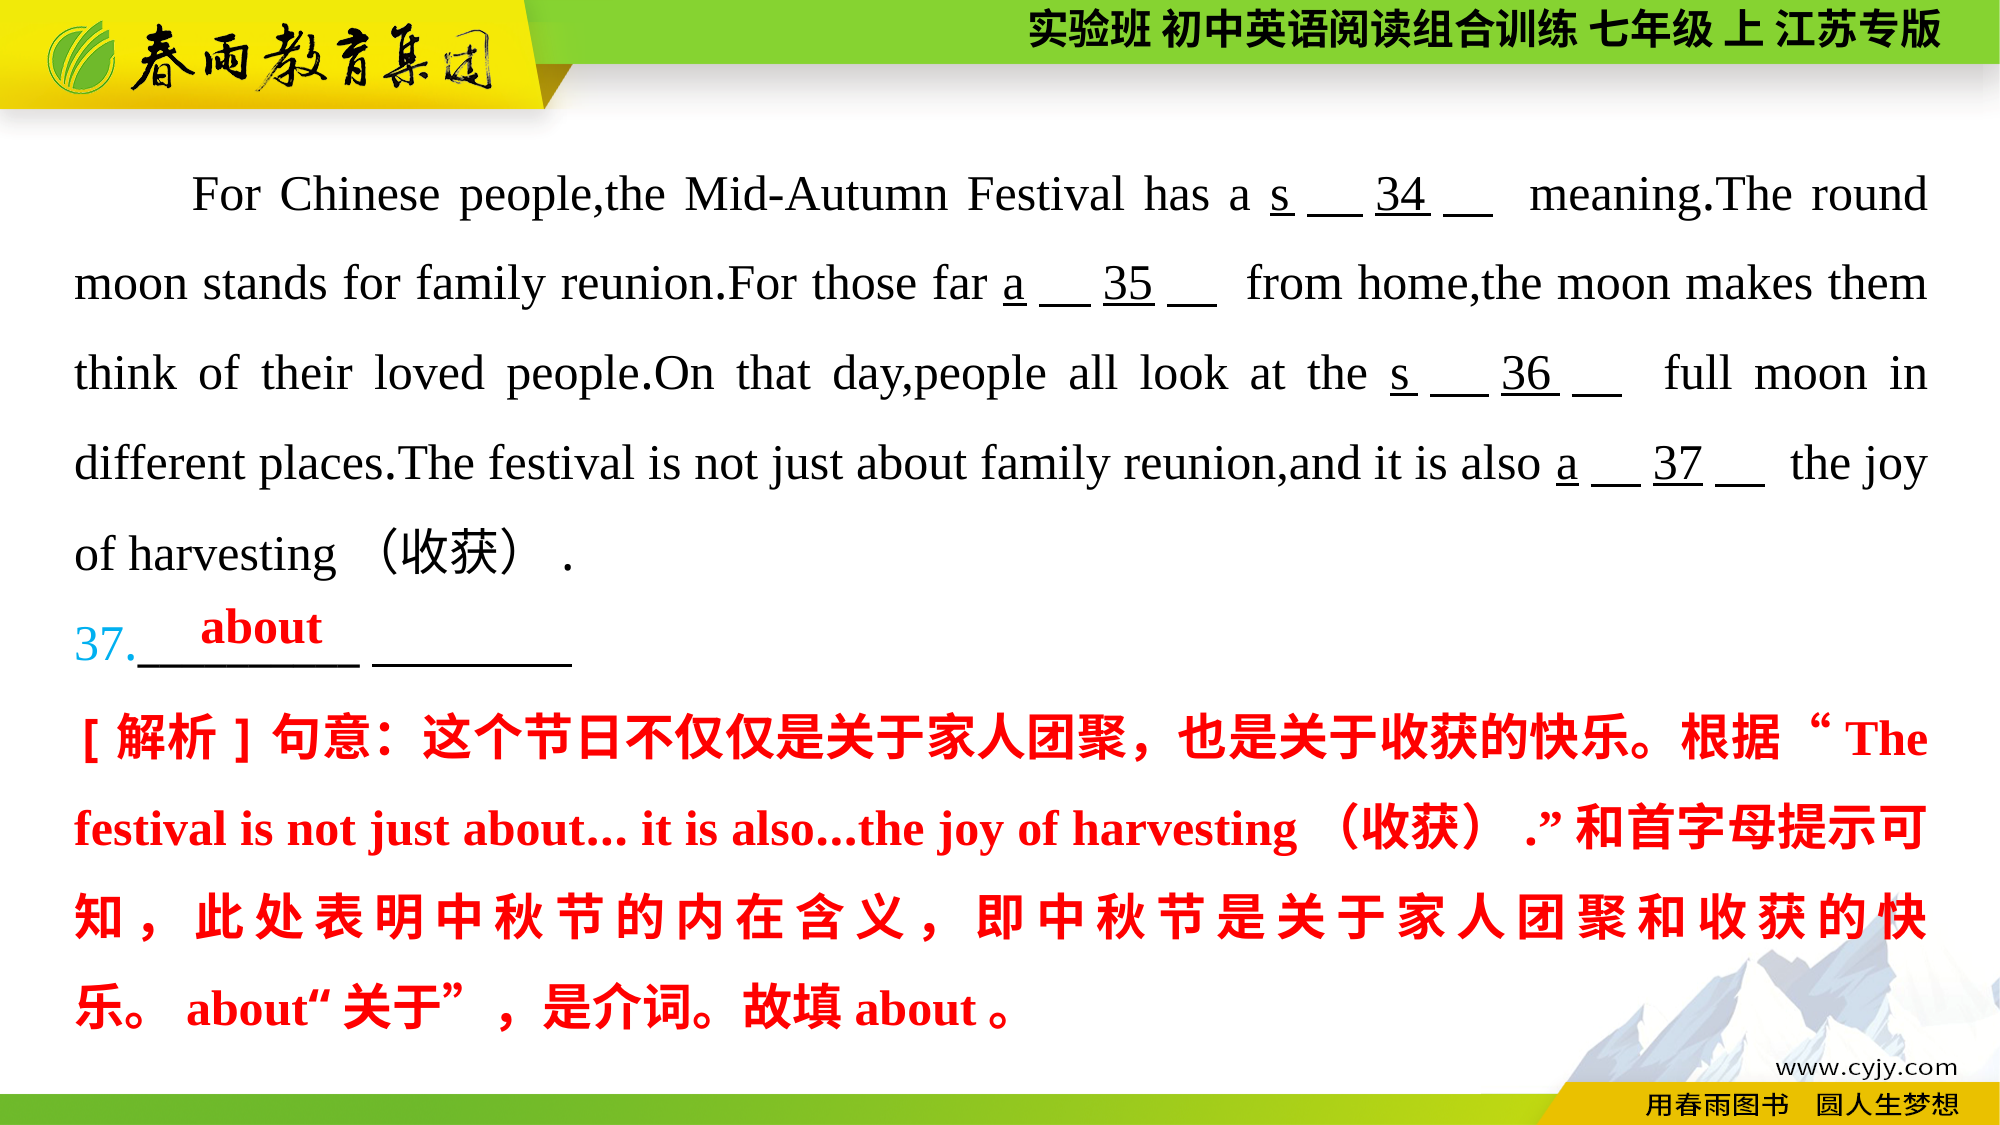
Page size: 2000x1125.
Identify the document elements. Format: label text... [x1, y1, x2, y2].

list For Chinese people,the Mid-Autumn Festival has a s 34 meaning.The round moon stands for family reunion.For those far a 35 from home,the moon makes them think of their loved people.On that day,people all look at the s 36 full moon in different places.The festival is not just about family reunion,and it is also a 37 the joy of harvesting（收获）. 37.__________ [59, 122, 1944, 668]
picture [0, 0, 2000, 1125]
text_box about [185, 586, 338, 661]
text_box [解析]句意：这个节日不仅仅是关于家人团聚，也是关于收获的快乐。根据“The festival is not just about... it is also...the joy of harvesting（收获）.”和首字母提示可知，此处表明中秋节的内在含义，即中秋节是关于家人团聚和收获的快乐。about“关于”，是介词。故填about。 [59, 668, 1944, 1044]
